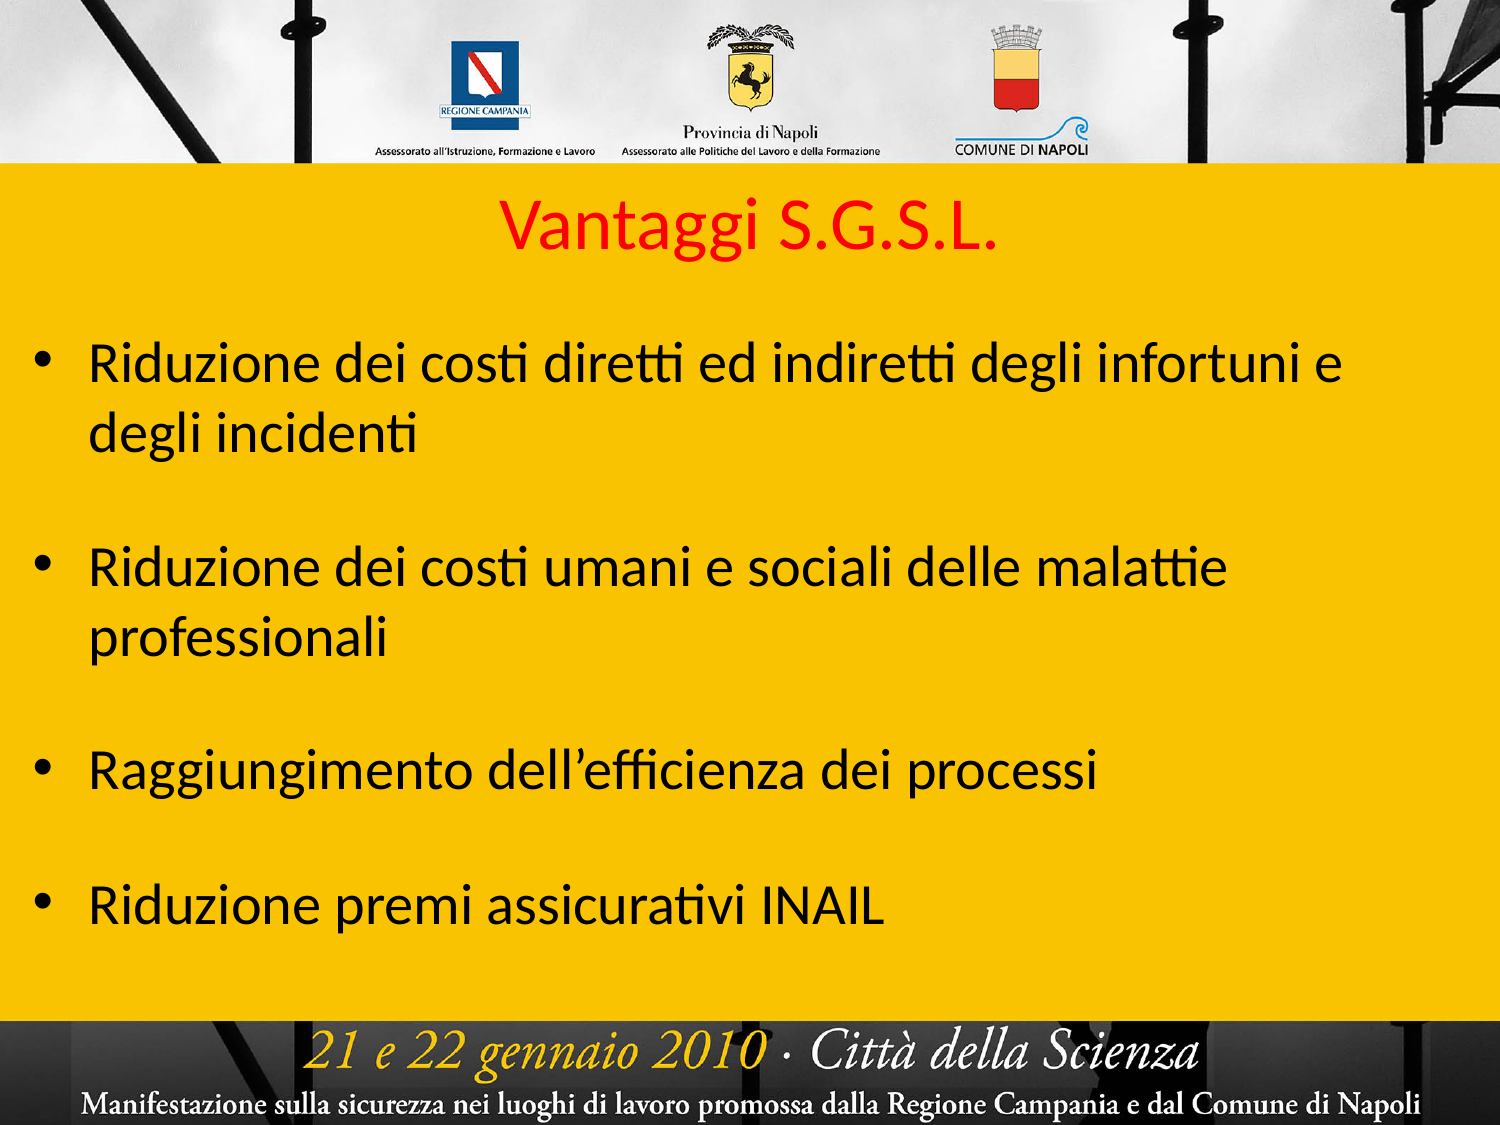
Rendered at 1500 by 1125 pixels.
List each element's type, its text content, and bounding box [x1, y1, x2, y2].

list Riduzione dei costi diretti ed indiretti degli infortuni e degli incidenti Riduzione dei costi umani e sociali delle malattie professionali Raggiungimento dell’efficienza dei processi Riduzione premi assicurativi INAIL [17, 316, 1483, 1024]
picture [0, 0, 1500, 1125]
title Vantaggi S.G.S.L. [17, 172, 1483, 268]
